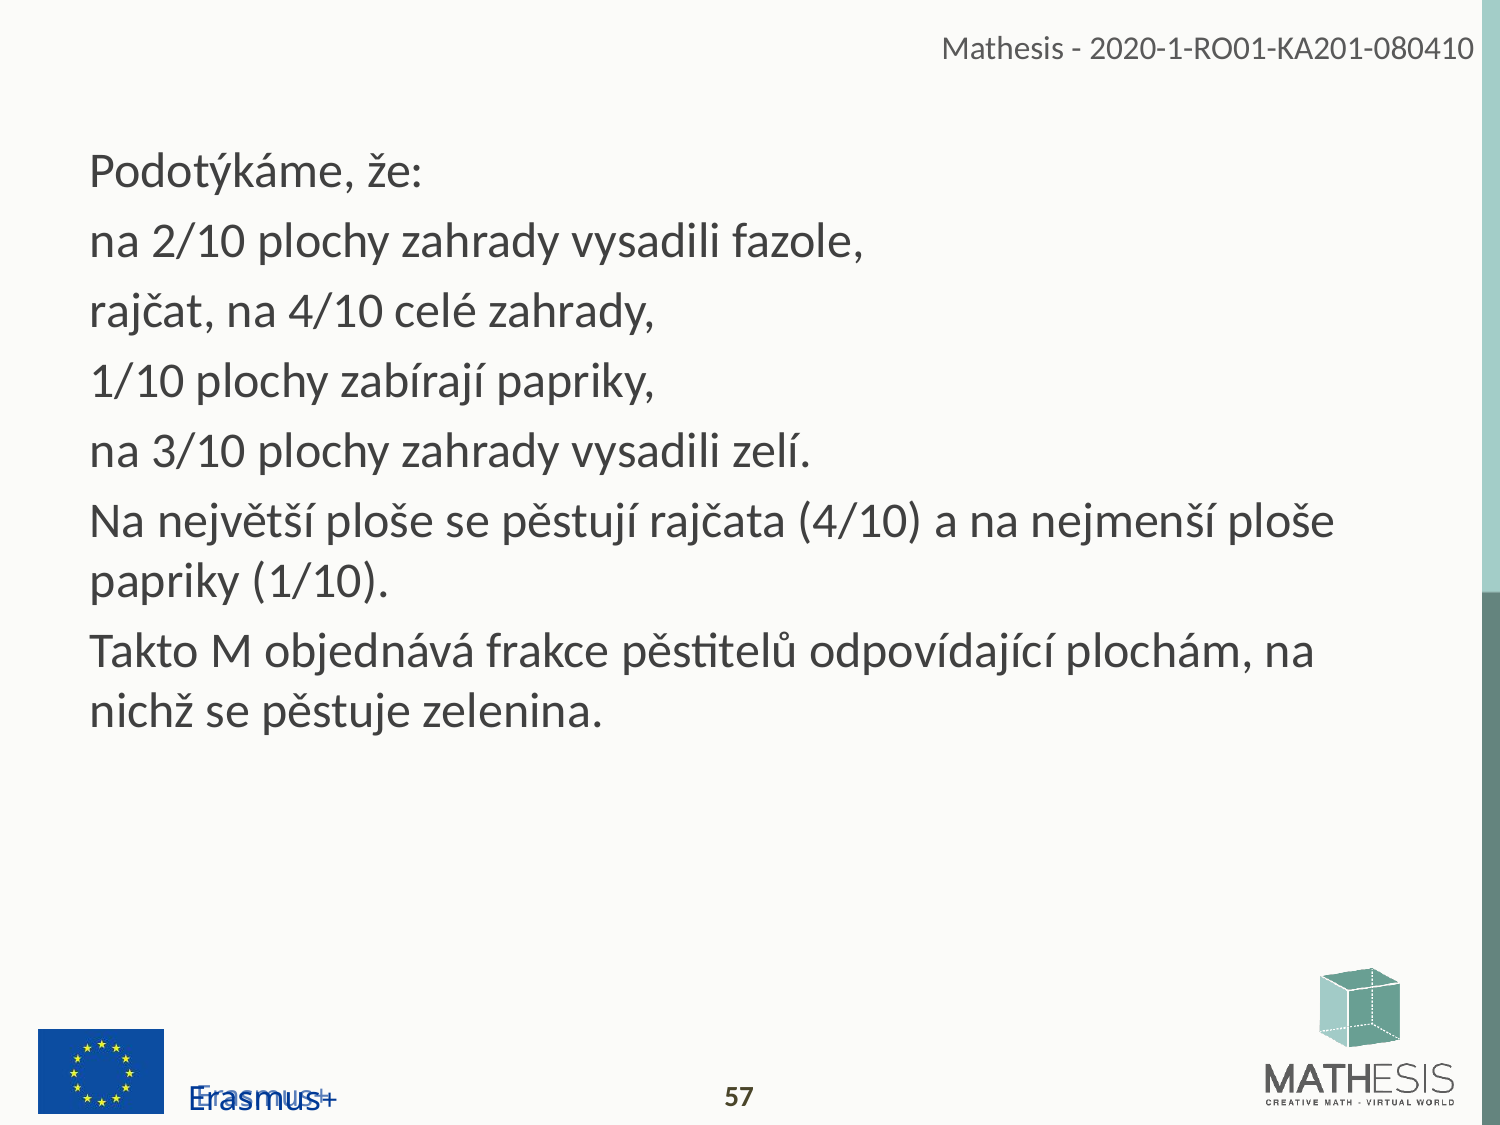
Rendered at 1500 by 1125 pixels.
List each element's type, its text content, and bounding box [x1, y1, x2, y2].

picture [38, 1029, 164, 1114]
list Podotýkáme, že: na 2/10 plochy zahrady vysadili fazole, rajčat, na 4/10 celé zahrady, 1/10 plochy zabírají papriky, na 3/10 plochy zahrady vysadili zelí. Na největší ploše se pěstují rajčata (4/10) a na nejmenší ploše papriky (1/10). Takto M objednává frakce pěstitelů odpovídající plochám, na nichž se pěstuje zelenina. [75, 130, 1425, 873]
